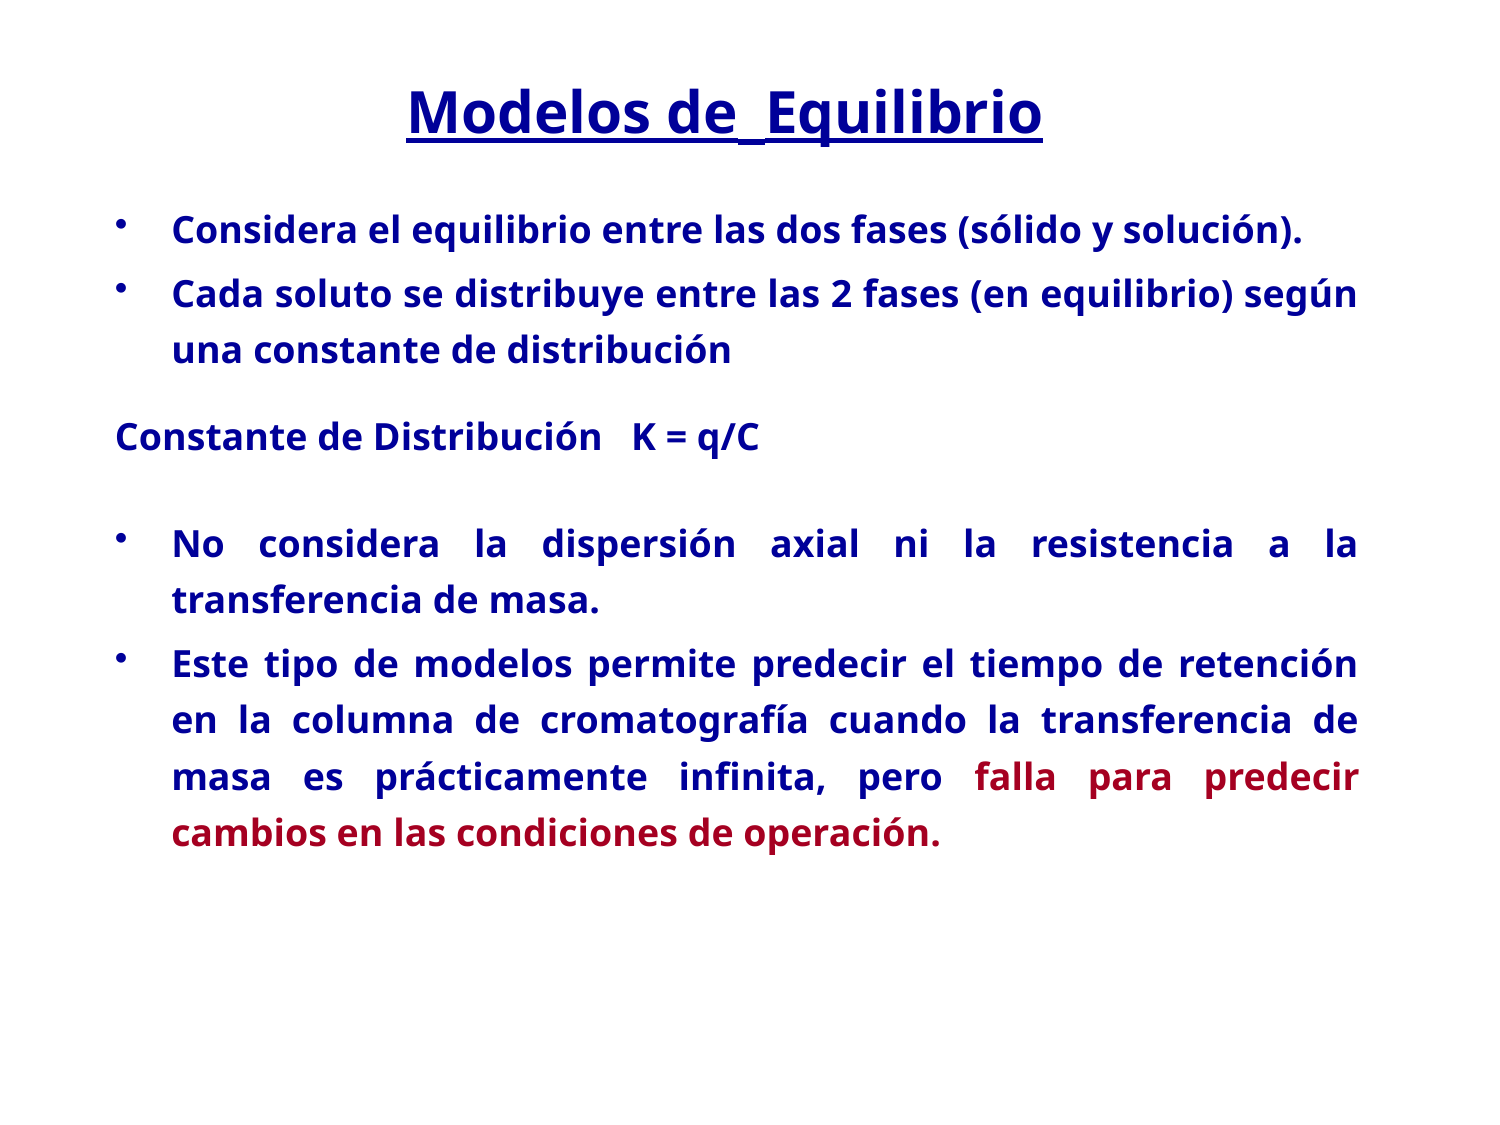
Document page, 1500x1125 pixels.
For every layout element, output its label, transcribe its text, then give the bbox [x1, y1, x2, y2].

title Modelos de Equilibrio [99, 0, 1376, 187]
list Considera el equilibrio entre las dos fases (sólido y solución). Cada soluto se distribuye entre las 2 fases (en equilibrio) según una constante de distribución Constante de Distribución K = q/C No considera la dispersión axial ni la resistencia a la transferencia de masa. Este tipo de modelos permite predecir el tiempo de retención en la columna de cromatografía cuando la transferencia de masa es prácticamente infinita, pero falla para predecir cambios en las condiciones de operación. [99, 187, 1376, 1012]
